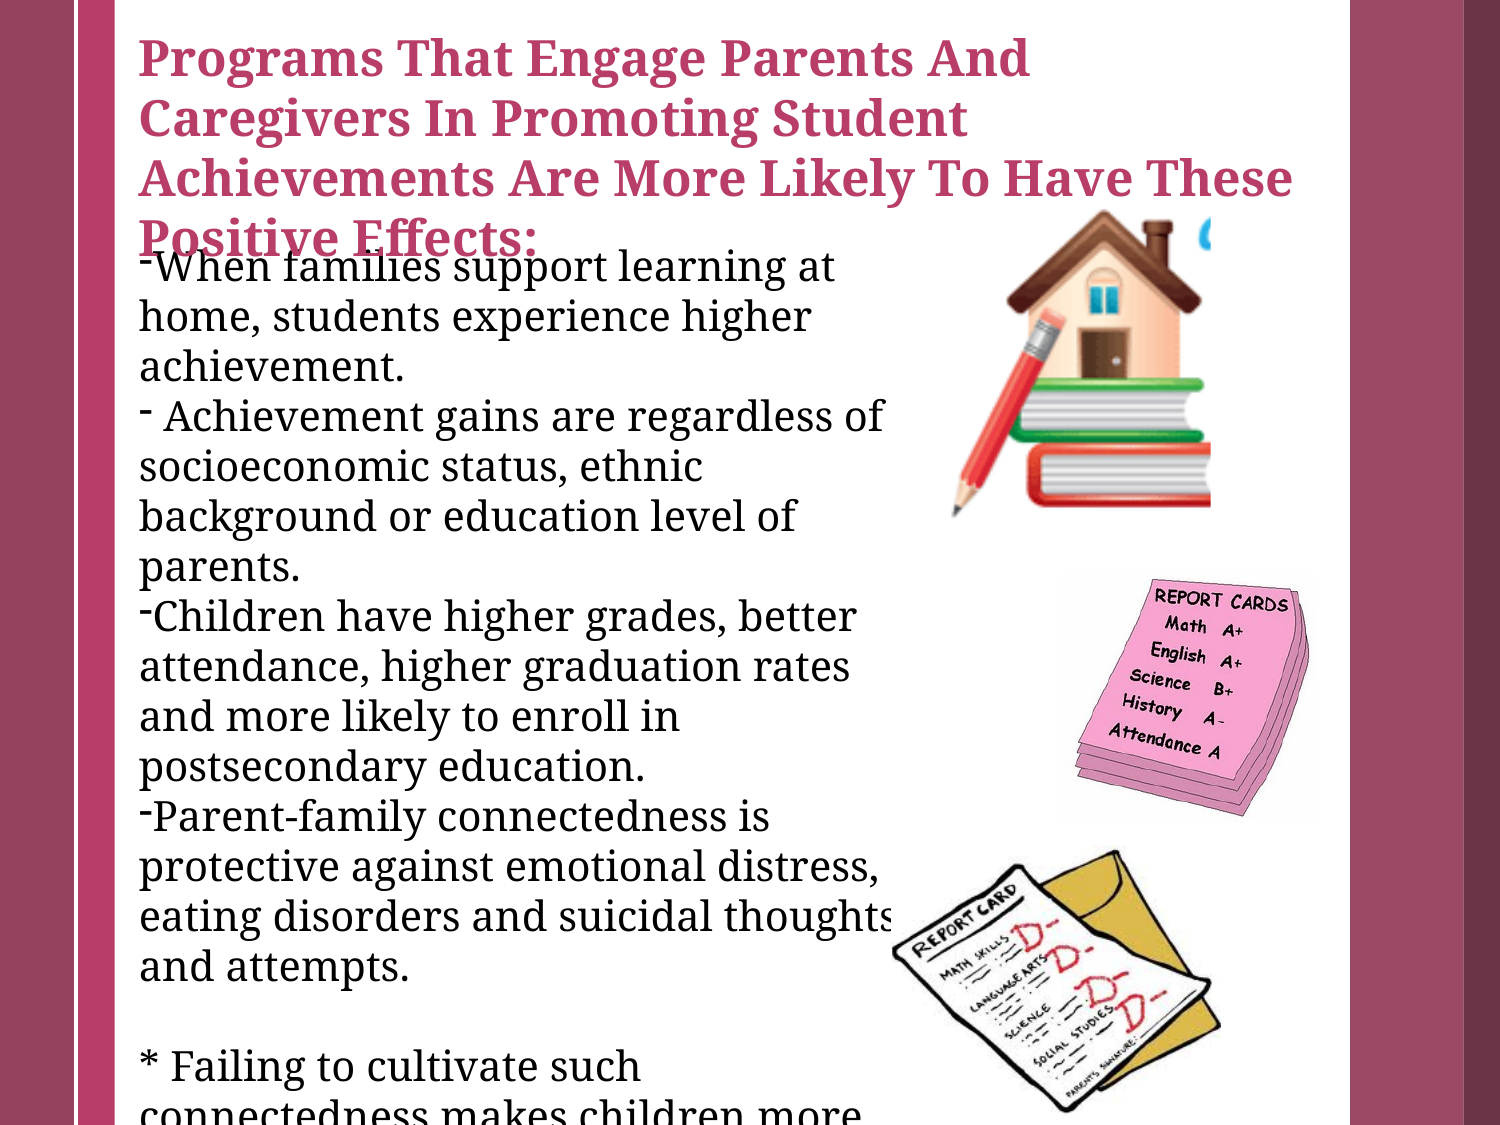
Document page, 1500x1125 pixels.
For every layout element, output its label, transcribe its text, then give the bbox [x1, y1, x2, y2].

picture [938, 208, 1211, 533]
text_box Programs That Engage Parents And Caregivers In Promoting Student Achievements Are More Likely To Have These Positive Effects: [123, 19, 1329, 274]
picture [1057, 574, 1317, 823]
picture [891, 845, 1221, 1118]
text_box When families support learning at home, students experience higher achievement. Achievement gains are regardless of socioeconomic status, ethnic background or education level of parents. Children have higher grades, better attendance, higher graduation rates and more likely to enroll in postsecondary education. Parent-family connectedness is protective against emotional distress, eating disorders and suicidal thoughts and attempts. * Failing to cultivate such connectedness makes children more likely to fall behind in their school performance. [123, 274, 916, 1125]
